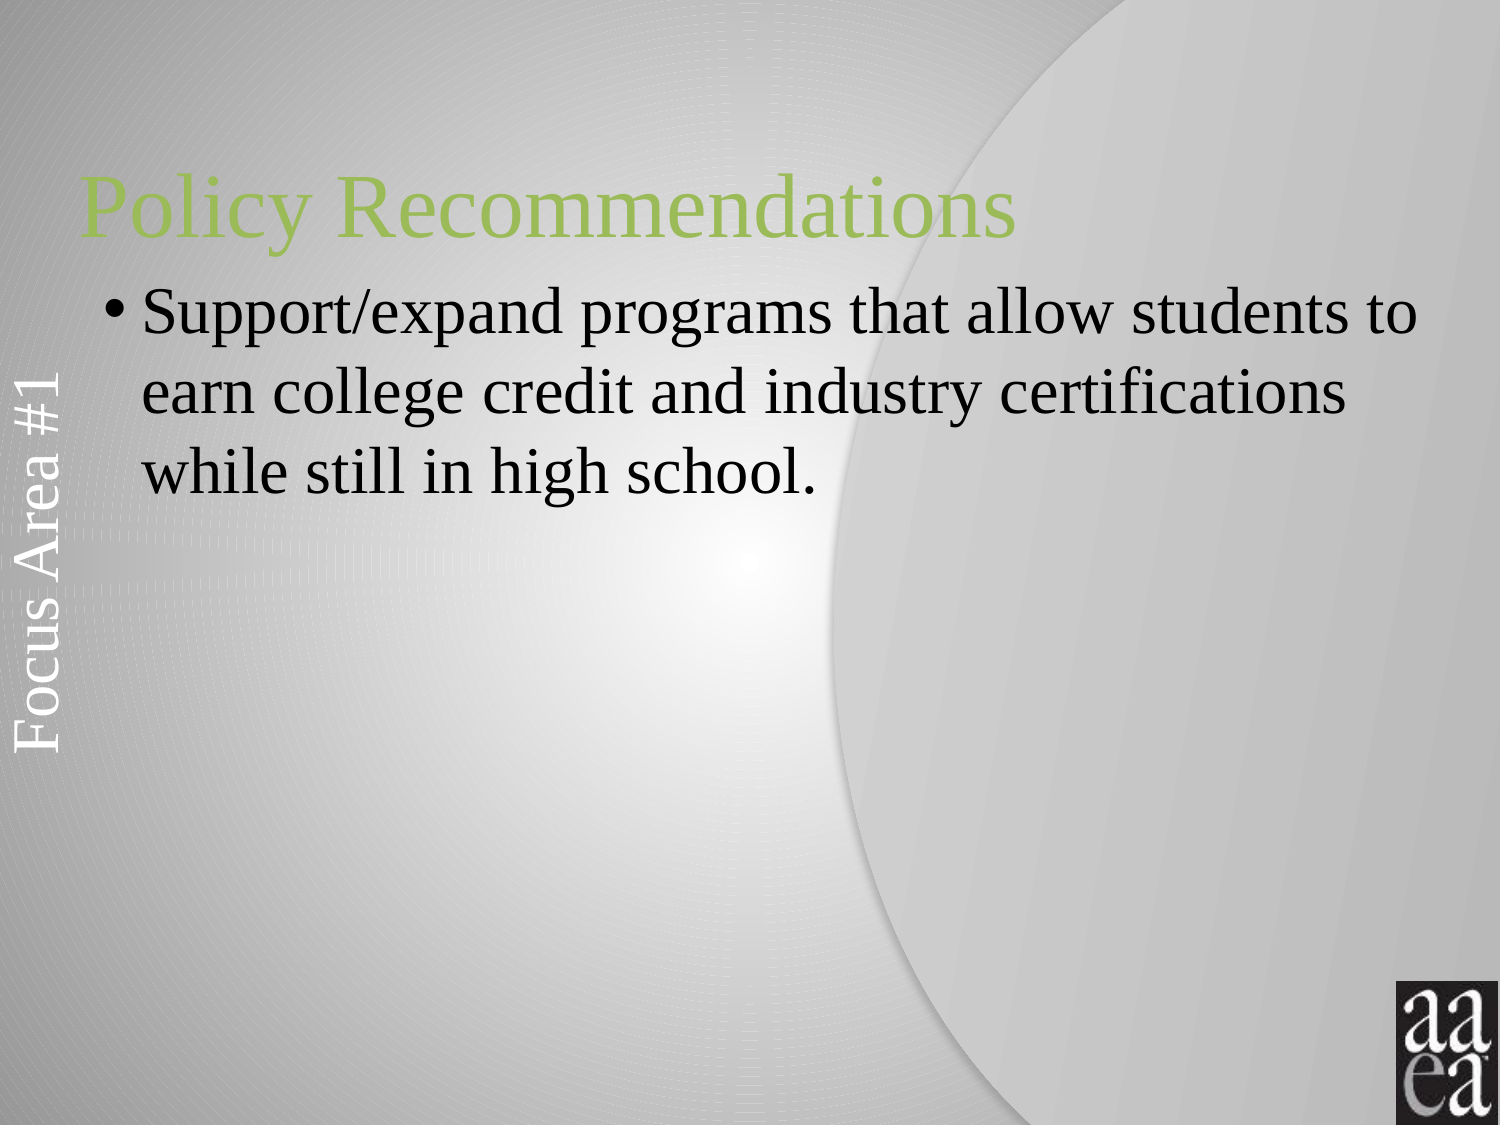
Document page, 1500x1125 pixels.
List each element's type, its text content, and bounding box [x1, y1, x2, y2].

picture [1396, 981, 1498, 1125]
title Policy Recommendations [63, 130, 1462, 225]
list Support/expand programs that allow students to earn college credit and industry certifications while still in high school. [51, 252, 1449, 1000]
text_box Focus Area #1 [0, 140, 77, 985]
